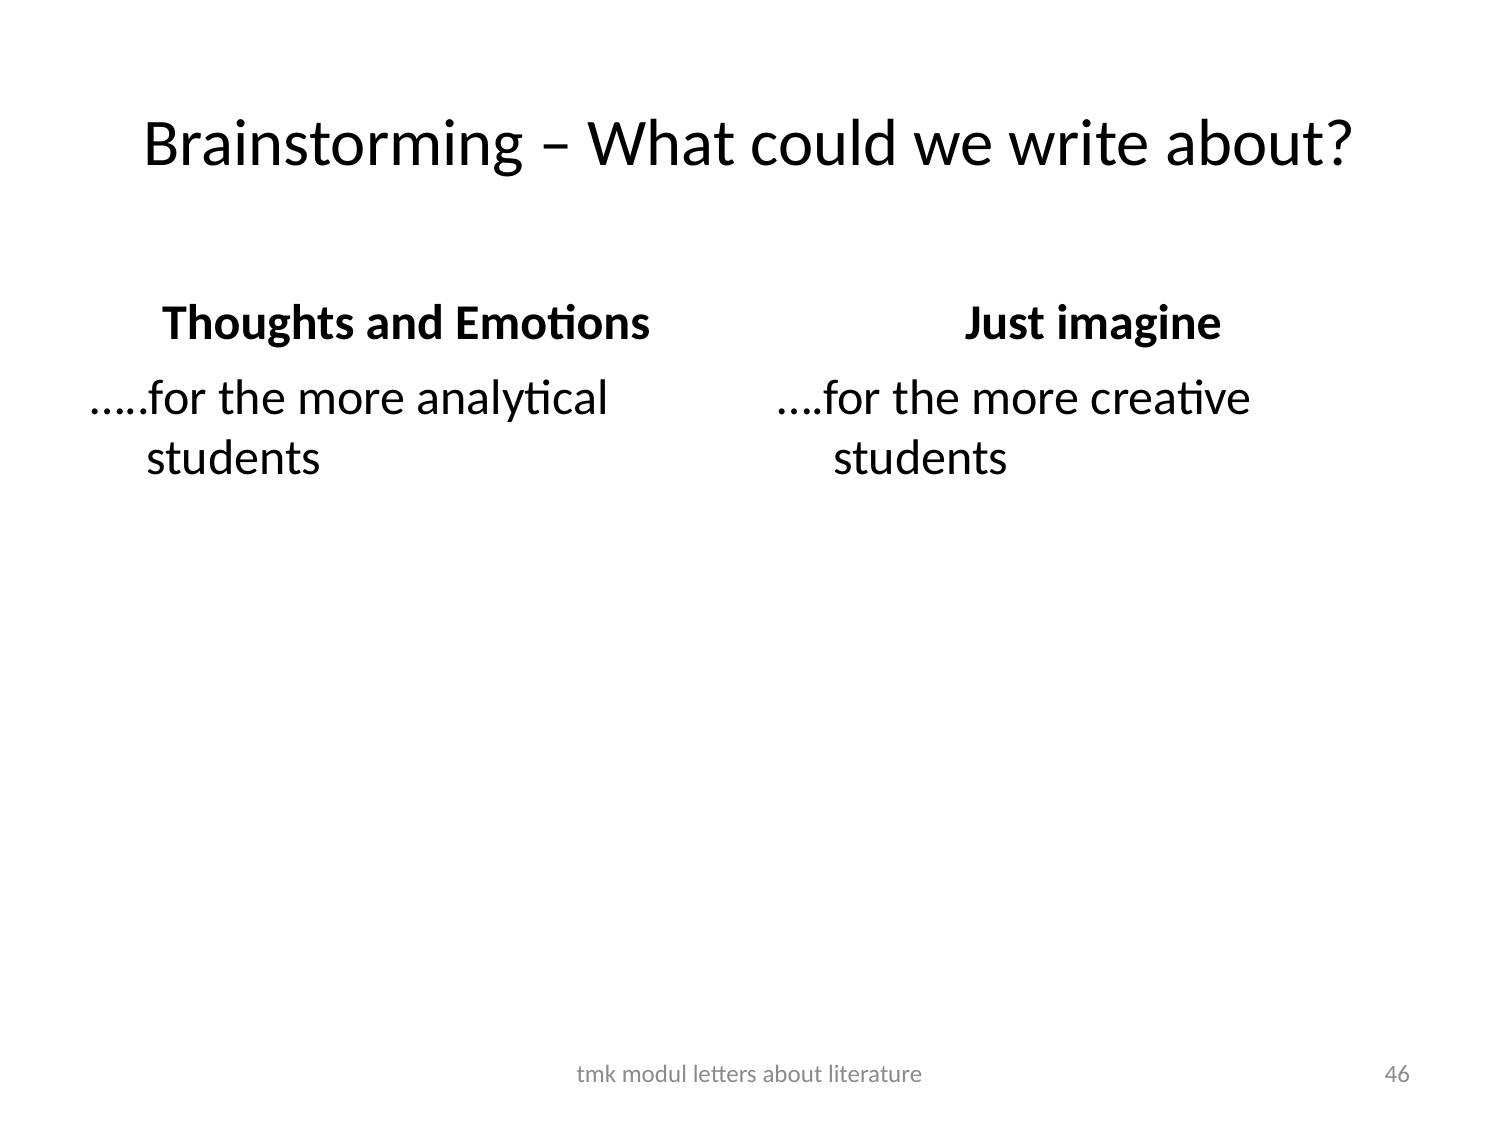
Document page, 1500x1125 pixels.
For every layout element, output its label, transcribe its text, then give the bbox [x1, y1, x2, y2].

list ….for the more creative students [761, 356, 1425, 1005]
list …..for the more analytical students [75, 356, 738, 1005]
list Just imagine [761, 251, 1425, 356]
title Brainstorming – What could we write about? [75, 45, 1425, 233]
list Thoughts and Emotions [75, 251, 738, 356]
footer tmk modul letters about literature [512, 1042, 988, 1103]
slide_number 46 [1074, 1042, 1425, 1103]
